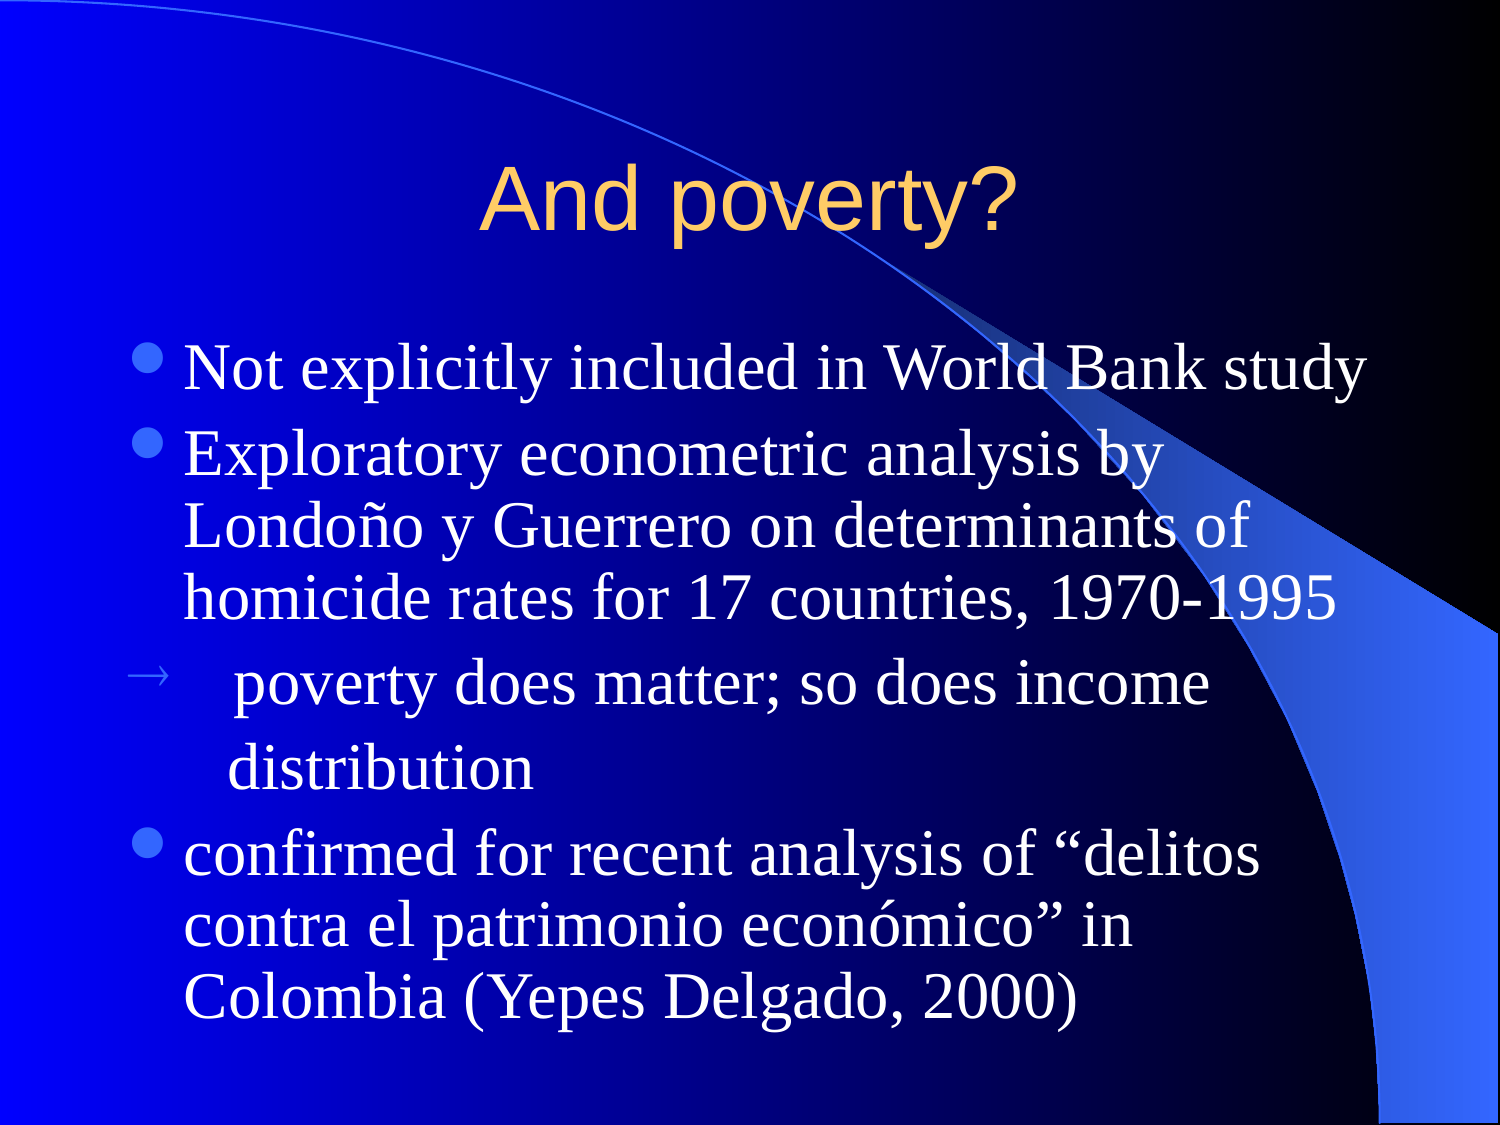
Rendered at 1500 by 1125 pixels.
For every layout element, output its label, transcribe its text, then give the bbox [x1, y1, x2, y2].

list Not explicitly included in World Bank study Exploratory econometric analysis by Londoño y Guerrero on determinants of homicide rates for 17 countries, 1970-1995 poverty does matter; so does income distribution confirmed for recent analysis of “delitos contra el patrimonio económico” in Colombia (Yepes Delgado, 2000) [112, 324, 1388, 1125]
title And poverty? [112, 99, 1388, 288]
